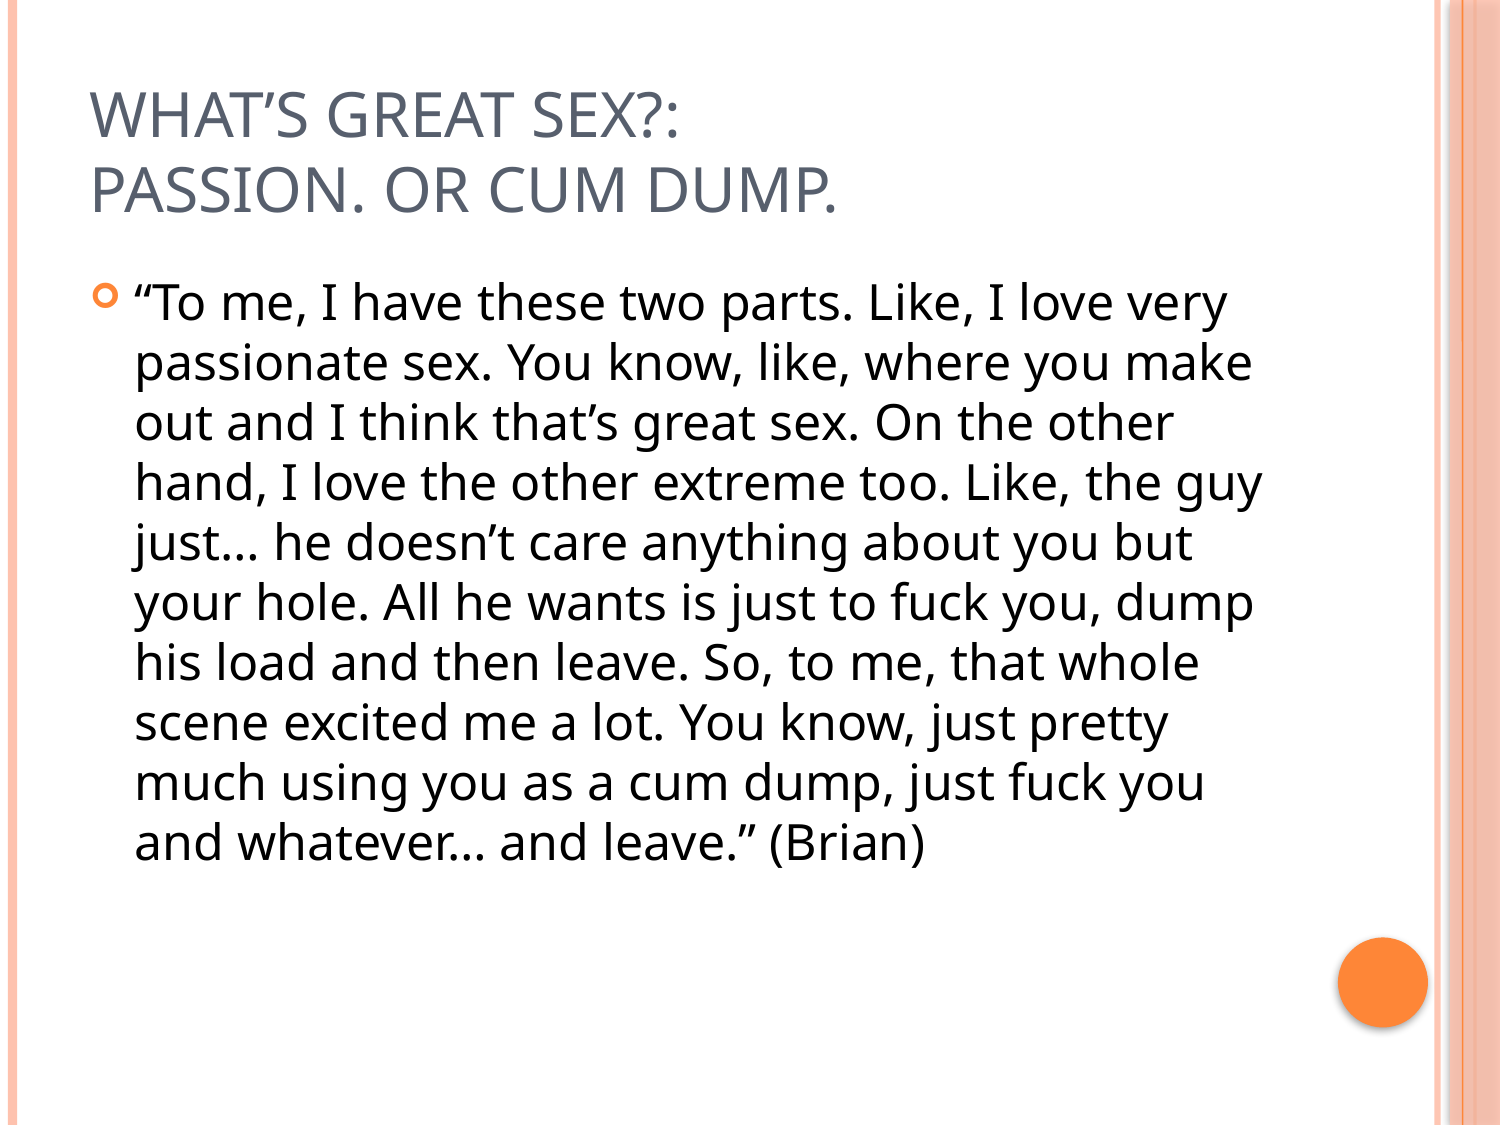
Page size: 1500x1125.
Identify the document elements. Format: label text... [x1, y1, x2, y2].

title What’s Great Sex?: Passion. Or Cum Dump. [75, 45, 1300, 233]
list “To me, I have these two parts. Like, I love very passionate sex. You know, like, where you make out and I think that’s great sex. On the other hand, I love the other extreme too. Like, the guy just… he doesn’t care anything about you but your hole. All he wants is just to fuck you, dump his load and then leave. So, to me, that whole scene excited me a lot. You know, just pretty much using you as a cum dump, just fuck you and whatever… and leave.” (Brian) [75, 262, 1300, 1062]
